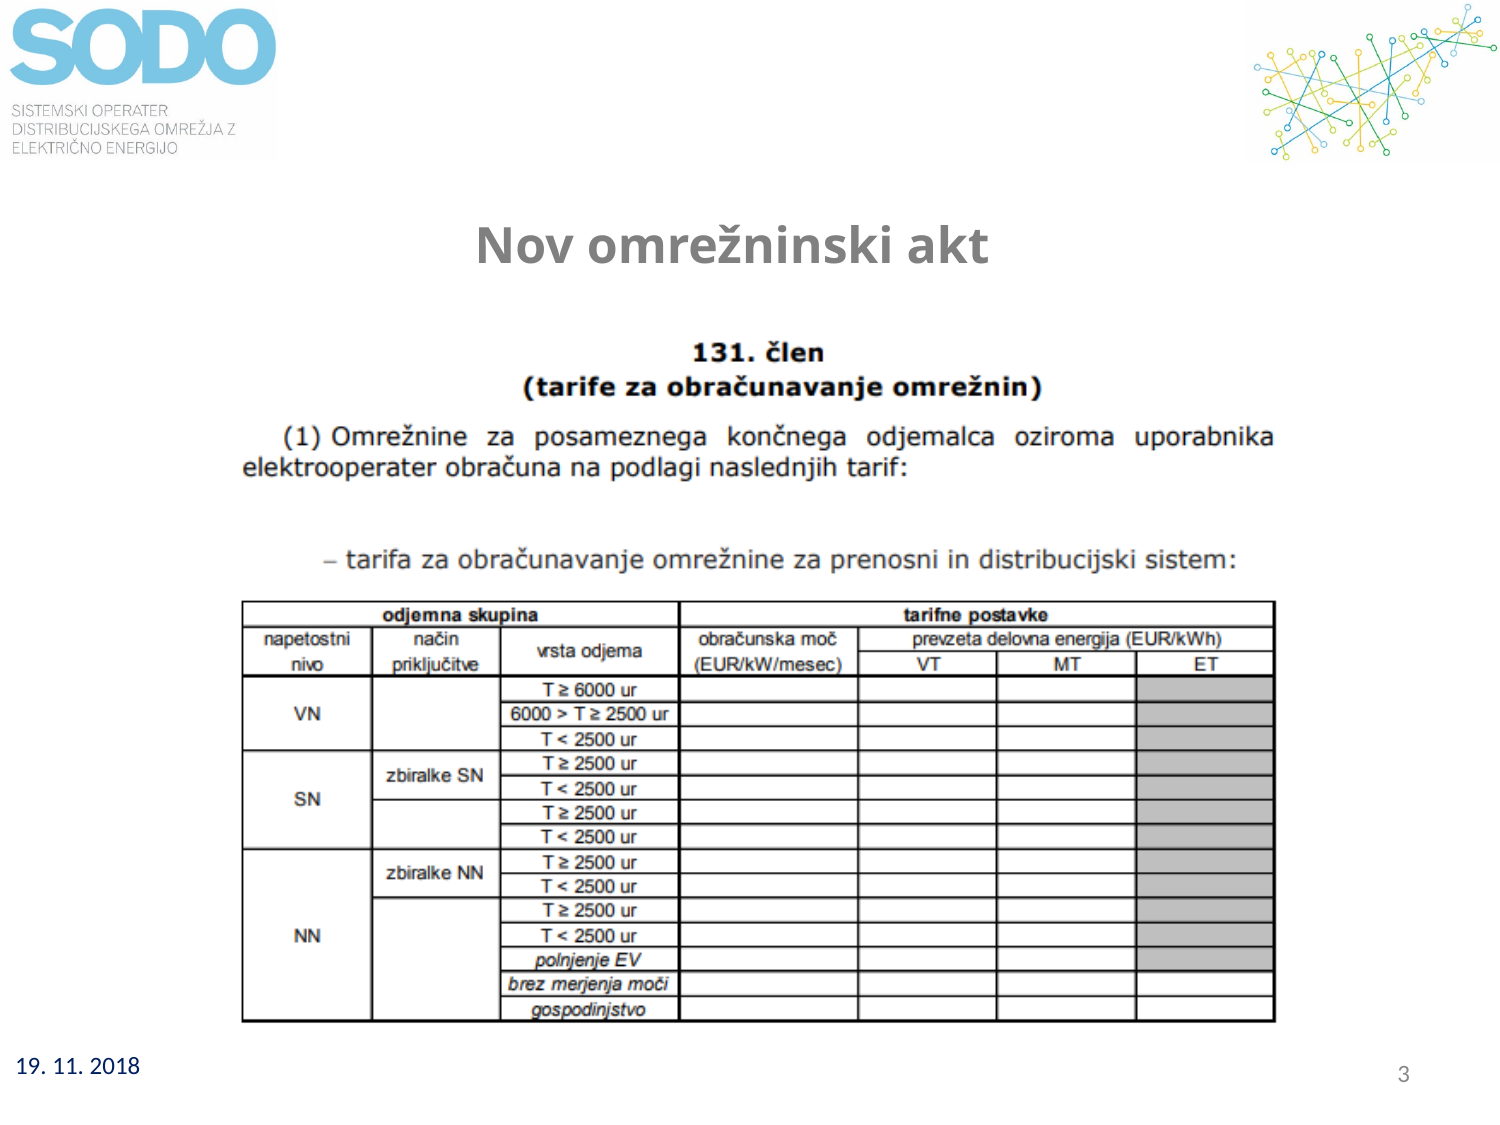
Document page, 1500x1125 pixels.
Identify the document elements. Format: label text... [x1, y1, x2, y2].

slide_number 3 [1074, 1042, 1425, 1103]
picture [0, 1, 278, 162]
list [135, 314, 1471, 1024]
slide_number 19. 11. 2018 [0, 1035, 350, 1095]
picture [229, 337, 1290, 1036]
title Nov omrežninski akt [194, 125, 1270, 314]
picture [1245, 0, 1500, 165]
